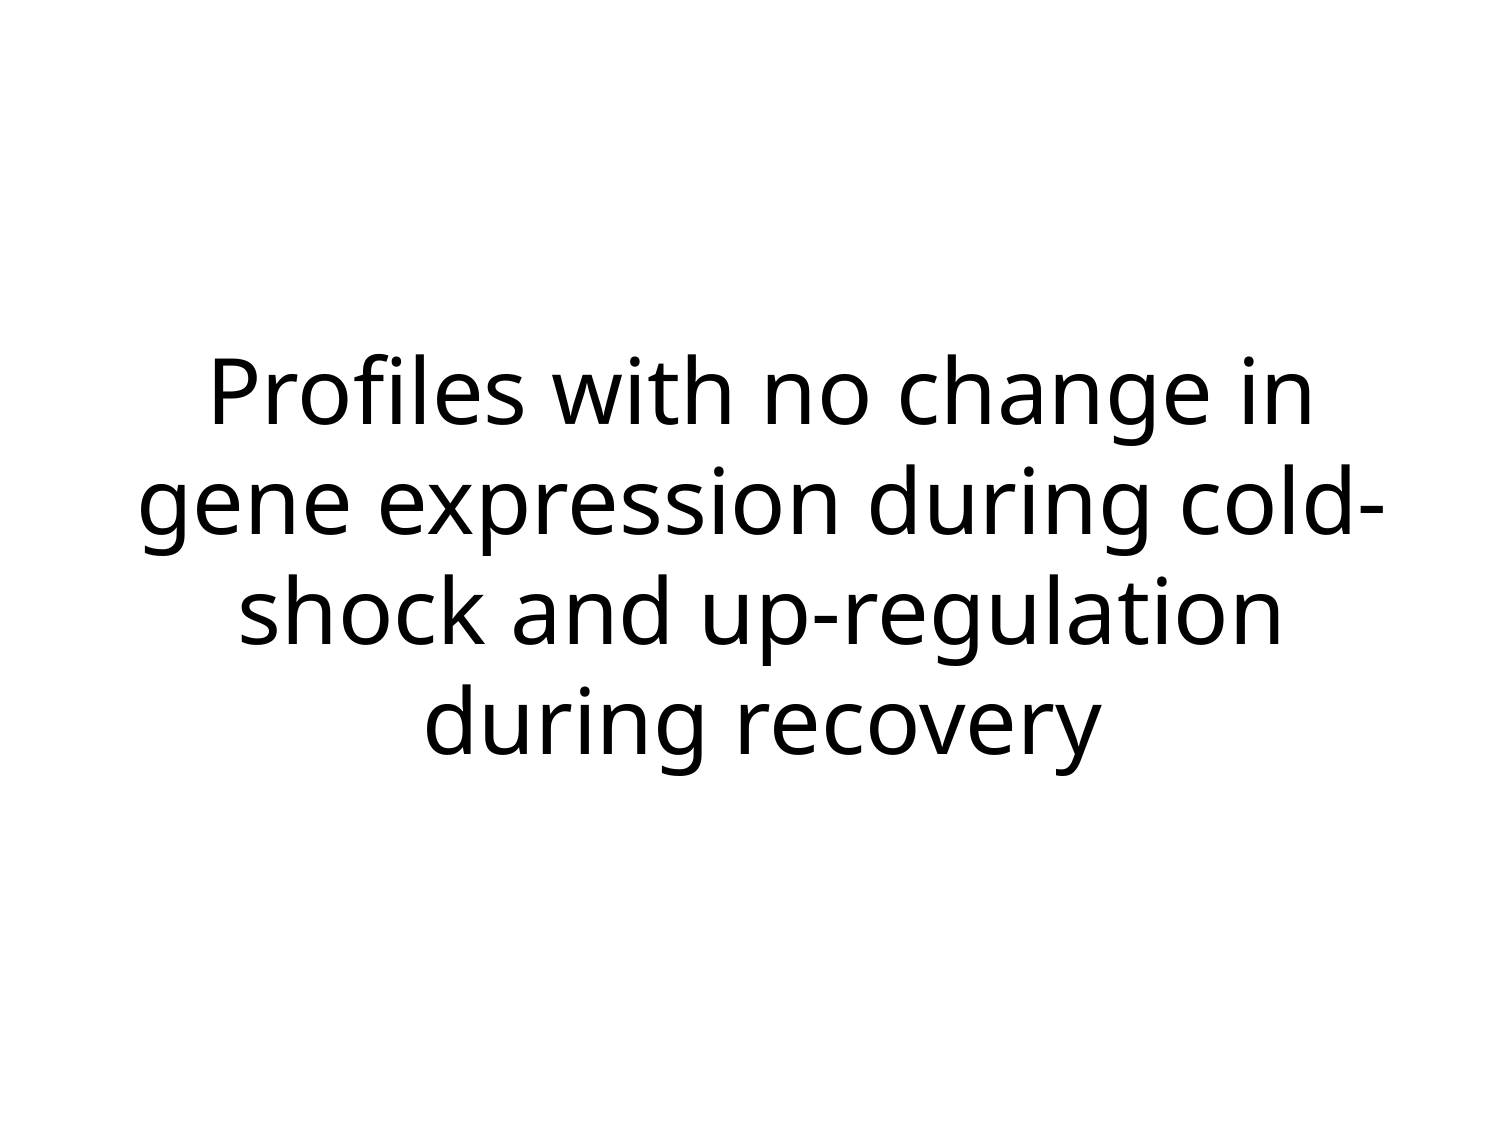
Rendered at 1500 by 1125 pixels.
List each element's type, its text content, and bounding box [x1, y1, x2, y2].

title Profiles with no change in gene expression during cold-shock and up-regulation during recovery [87, 162, 1438, 943]
